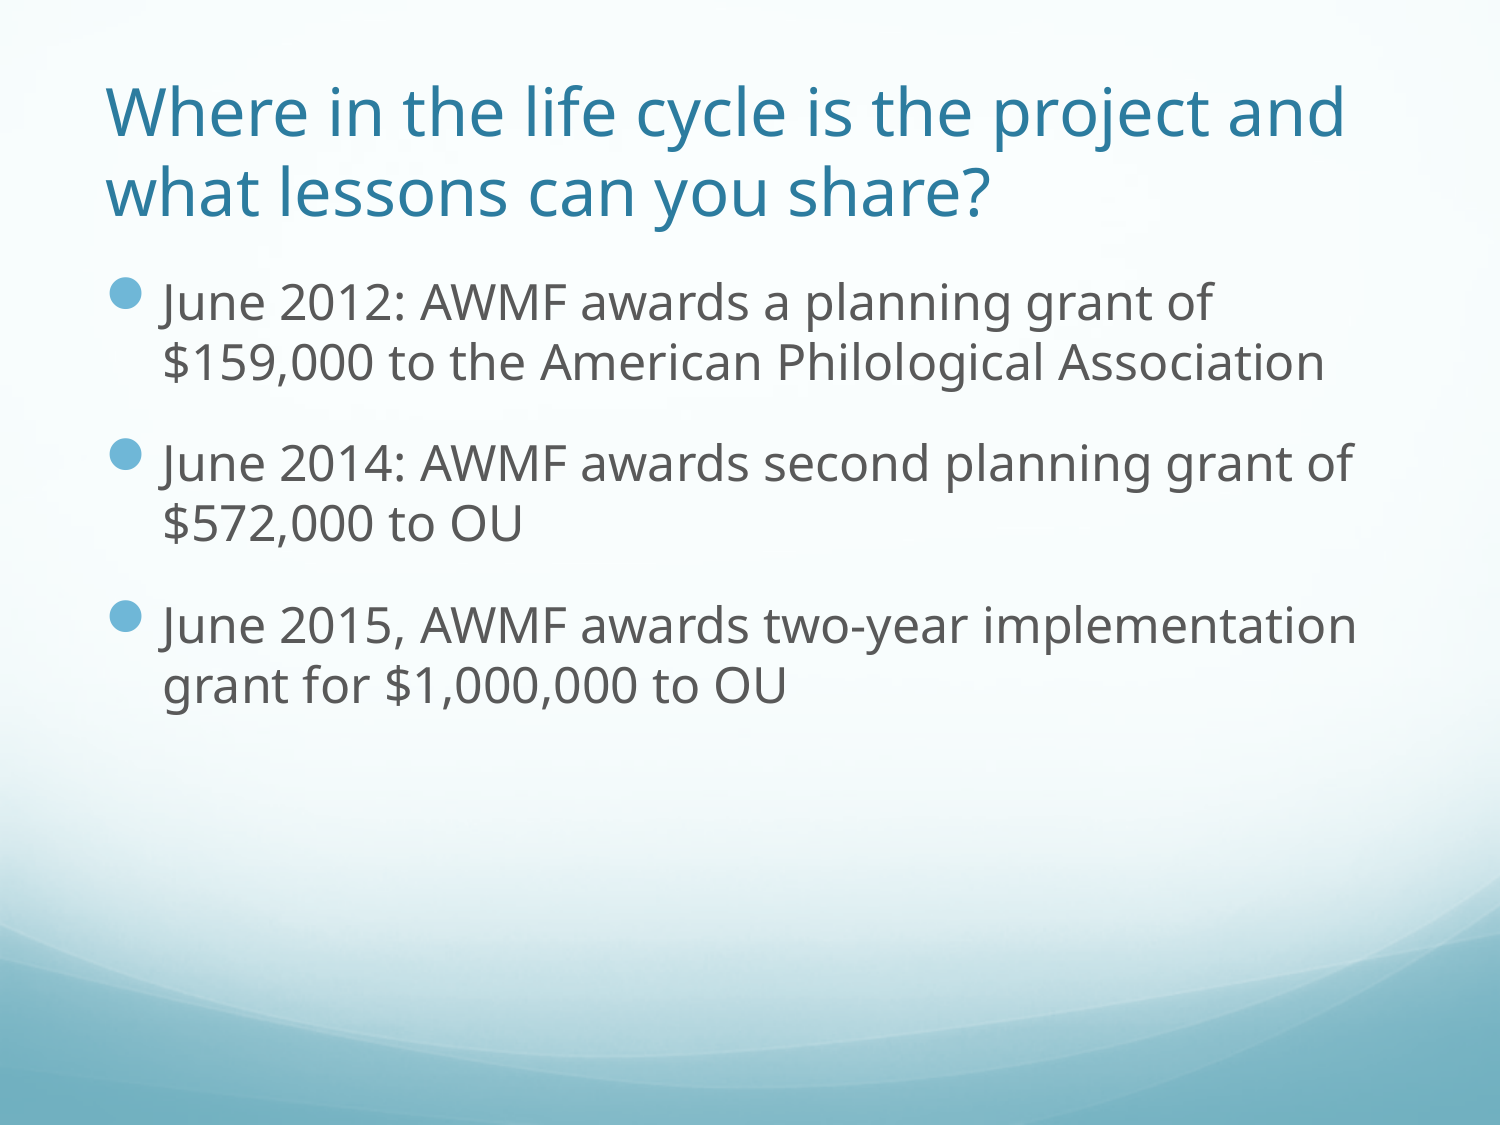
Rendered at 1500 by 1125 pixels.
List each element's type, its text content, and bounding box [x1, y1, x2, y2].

title Where in the life cycle is the project and what lessons can you share? [90, 17, 1410, 237]
list June 2012: AWMF awards a planning grant of $159,000 to the American Philological Association June 2014: AWMF awards second planning grant of $572,000 to OU June 2015, AWMF awards two-year implementation grant for $1,000,000 to OU [90, 262, 1410, 975]
